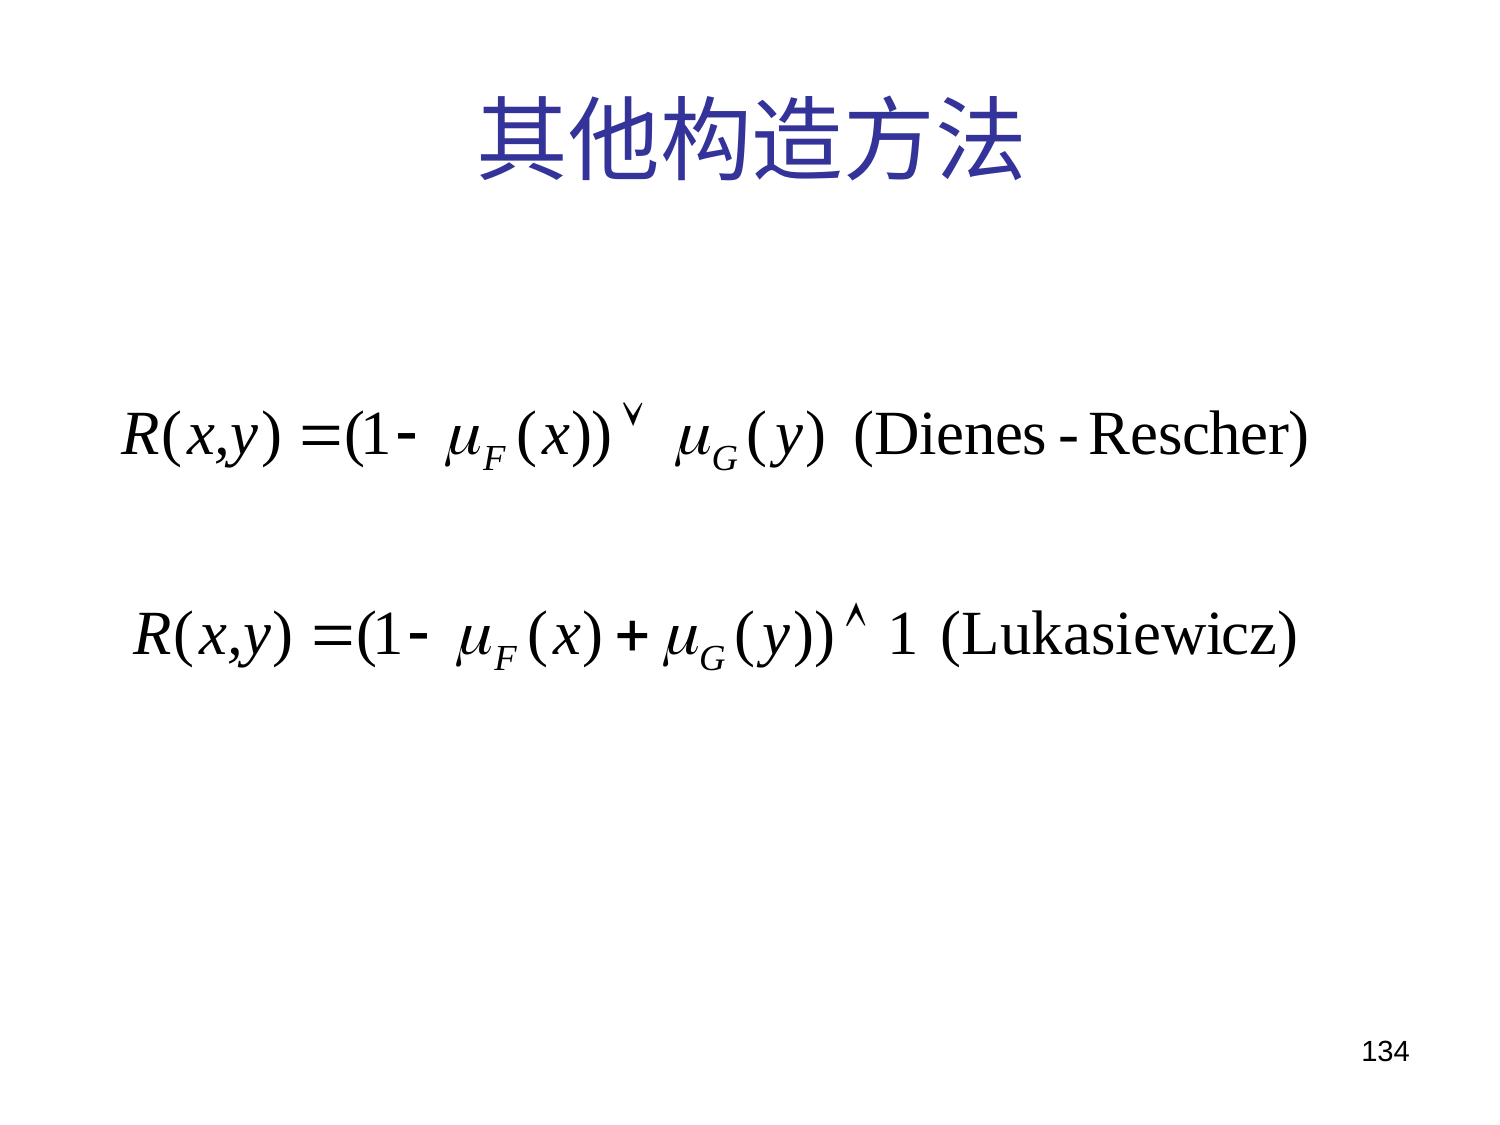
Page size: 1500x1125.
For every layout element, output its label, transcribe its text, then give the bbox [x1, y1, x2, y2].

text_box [94, 390, 1322, 486]
slide_number 134 [1074, 1024, 1425, 1103]
title 其他构造方法 [76, 42, 1427, 231]
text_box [105, 591, 1306, 687]
